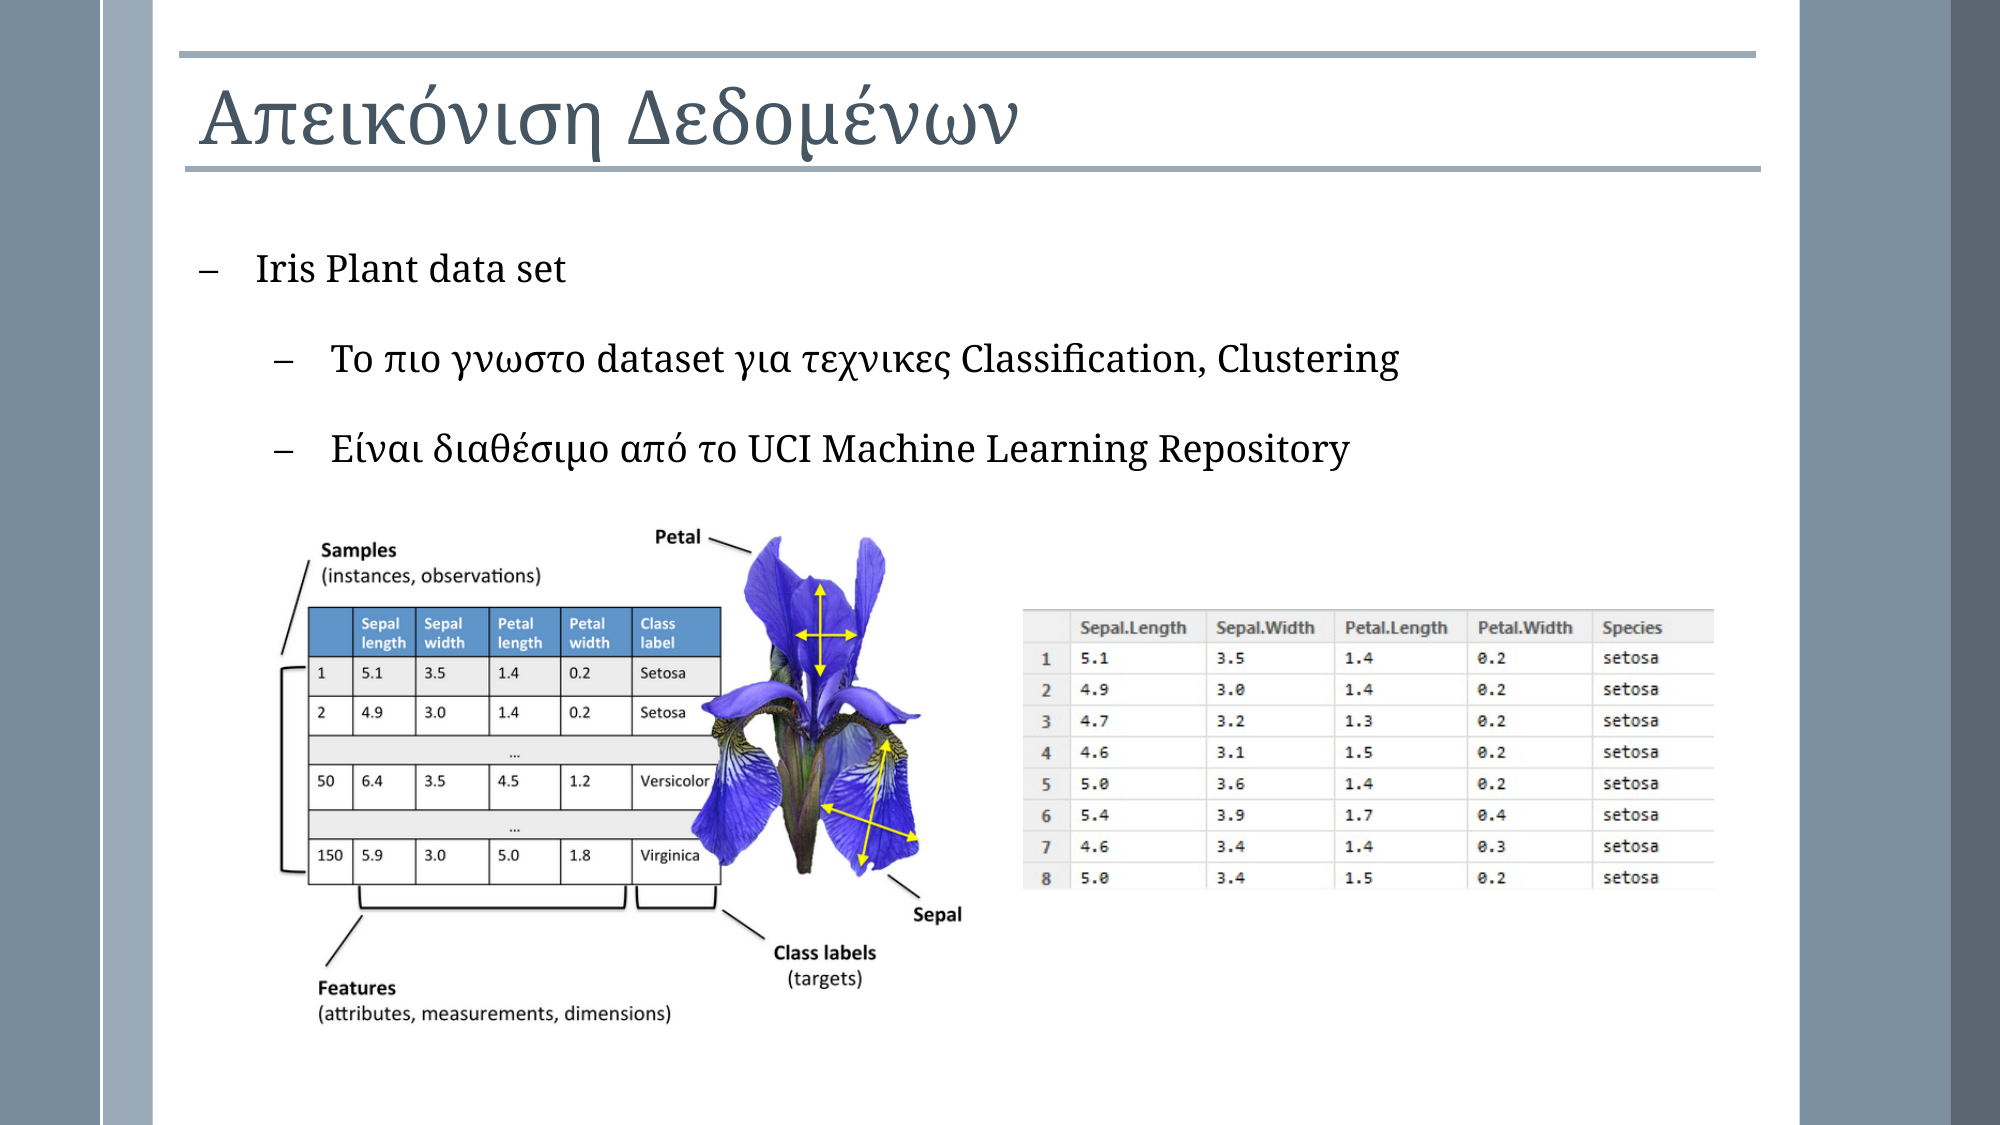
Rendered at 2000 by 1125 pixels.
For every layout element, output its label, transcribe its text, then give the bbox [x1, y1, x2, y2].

text_box Iris Plant data set Το πιο γνωστο dataset για τεχνικες Classification, Clustering Είναι διαθέσιμο από το UCI Machine Learning Repository [184, 192, 1697, 973]
picture [1023, 609, 1714, 890]
text_box Απεικόνιση Δεδομένων [184, 62, 1756, 167]
picture [256, 515, 974, 1035]
